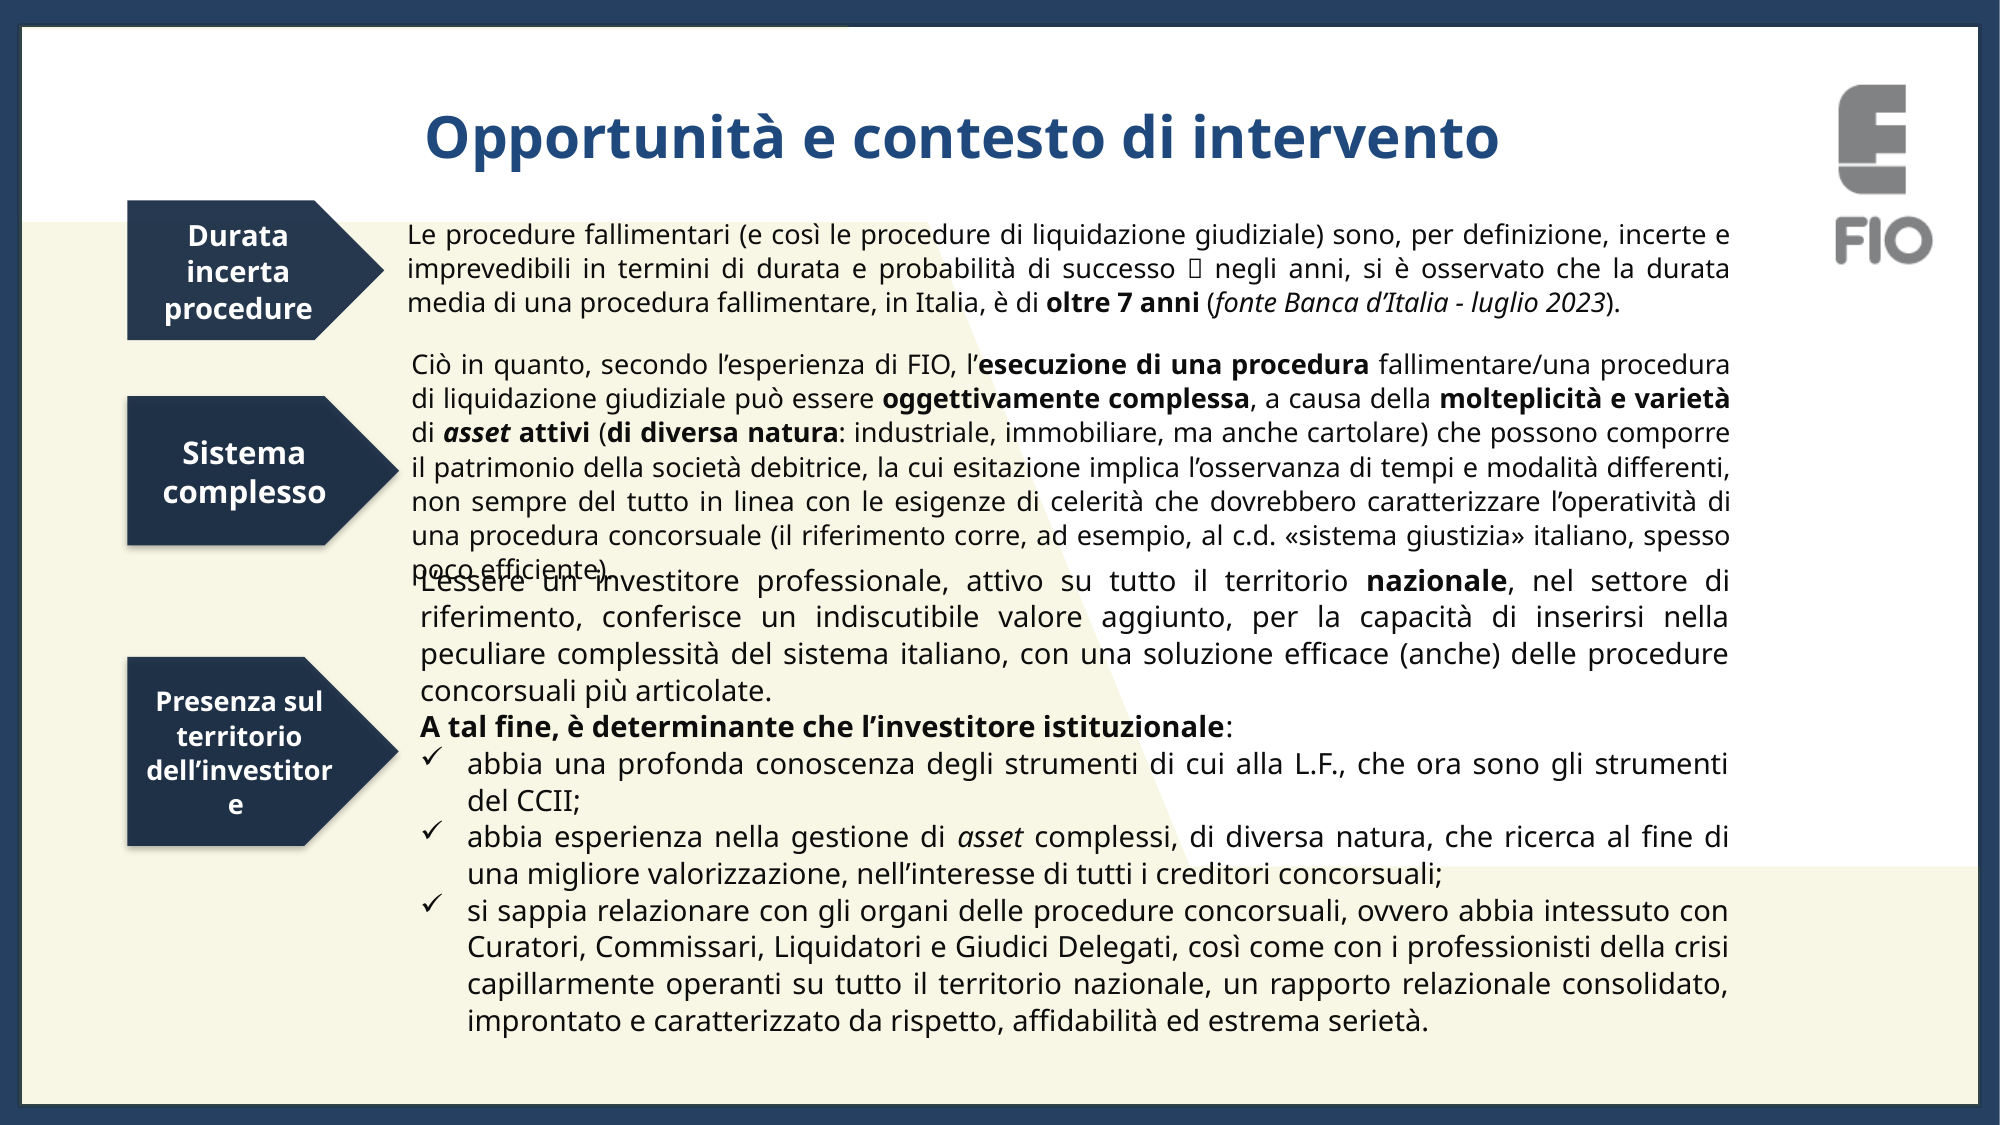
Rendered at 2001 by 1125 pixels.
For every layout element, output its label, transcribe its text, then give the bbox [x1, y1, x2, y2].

text_box [397, 588, 1723, 1004]
picture [1822, 78, 1941, 273]
text_box Presenza sul territorio dell’investitore [125, 654, 397, 849]
text_box Sistema complesso [125, 393, 398, 548]
text_box Opportunità e contesto di intervento [303, 92, 1623, 263]
text_box Ciò in quanto, secondo l’esperienza di FIO, l’esecuzione di una procedura fallimentare/una procedura di liquidazione giudiziale può essere oggettivamente complessa, a causa della molteplicità e varietà di asset attivi (di diversa natura: industriale, immobiliare, ma anche cartolare) che possono comporre il patrimonio della società debitrice, la cui esitazione implica l’osservanza di tempi e modalità differenti, non sempre del tutto in linea con le esigenze di celerità che dovrebbero caratterizzare l’operatività di una procedura concorsuale (il riferimento corre, ad esempio, al c.d. «sistema giustizia» italiano, spesso poco efficiente). [398, 368, 1744, 563]
text_box Durata incerta procedure [125, 198, 387, 343]
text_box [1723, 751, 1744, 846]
text_box Le procedure fallimentari (e così le procedure di liquidazione giudiziale) sono, per definizione, incerte e imprevedibili in termini di durata e probabilità di successo  negli anni, si è osservato che la durata media di una procedura fallimentare, in Italia, è di oltre 7 anni (fonte Banca d’Italia - luglio 2023). [394, 209, 1744, 324]
